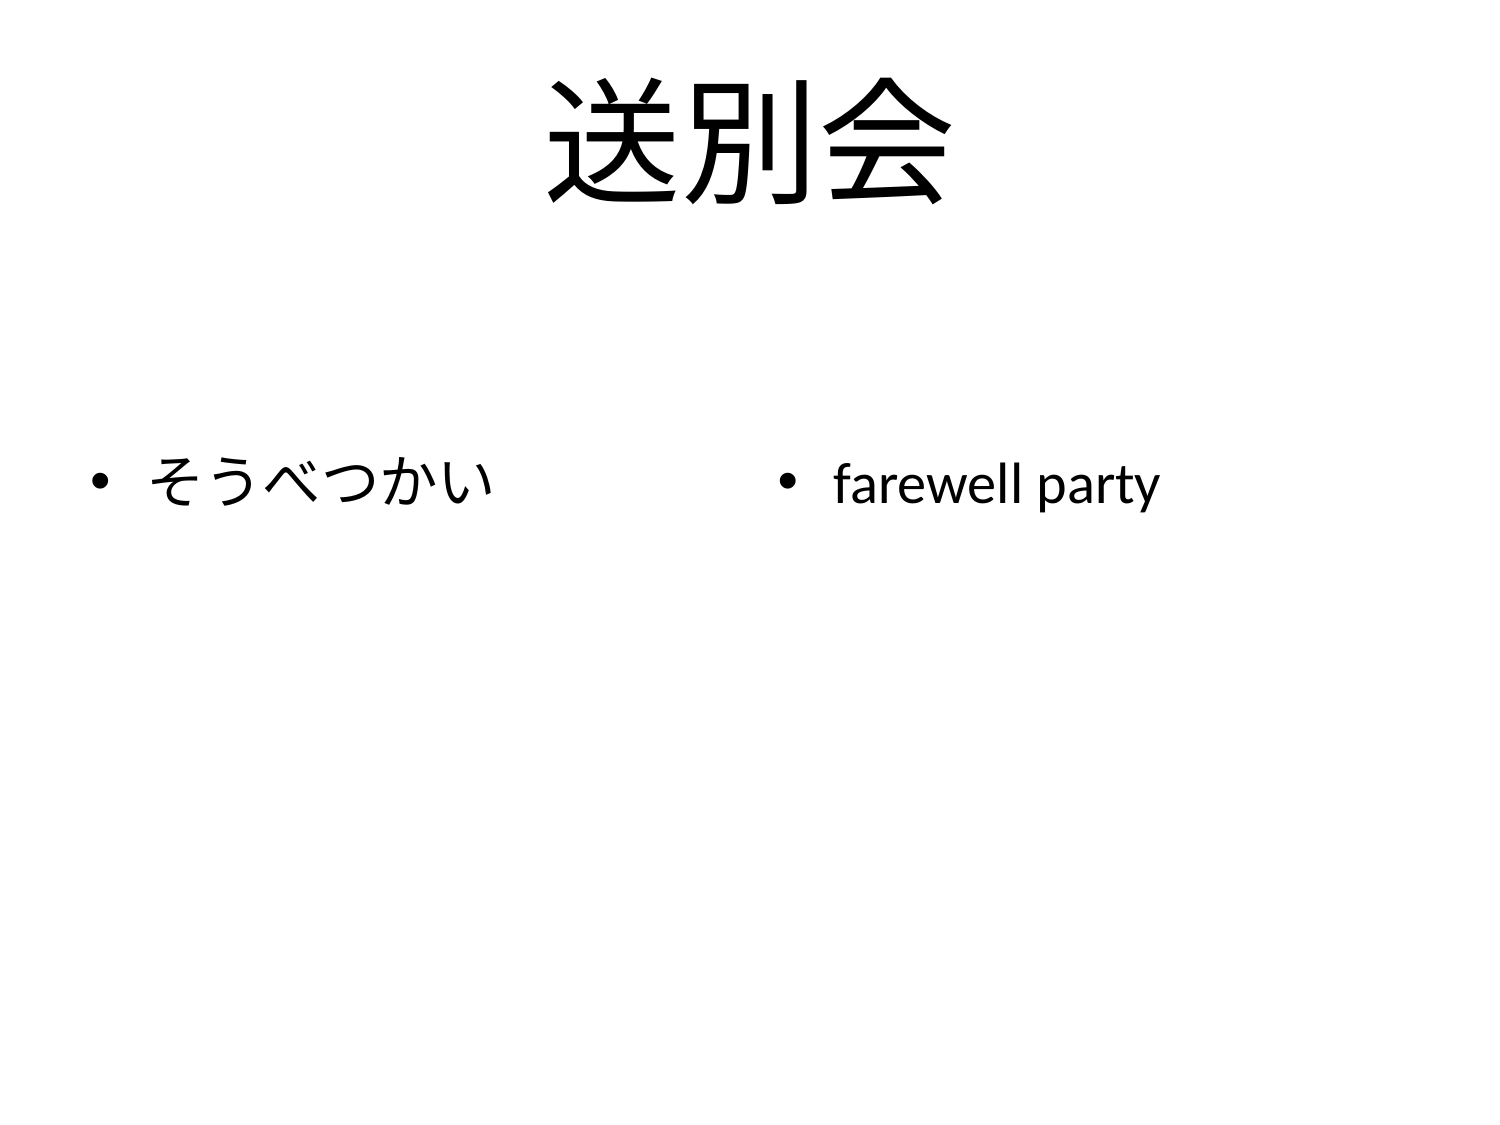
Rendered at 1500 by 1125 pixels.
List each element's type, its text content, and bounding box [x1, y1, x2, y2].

title 送別会 [74, 44, 1426, 233]
list そうべつかい [74, 437, 738, 1006]
list farewell party [762, 437, 1426, 1006]
